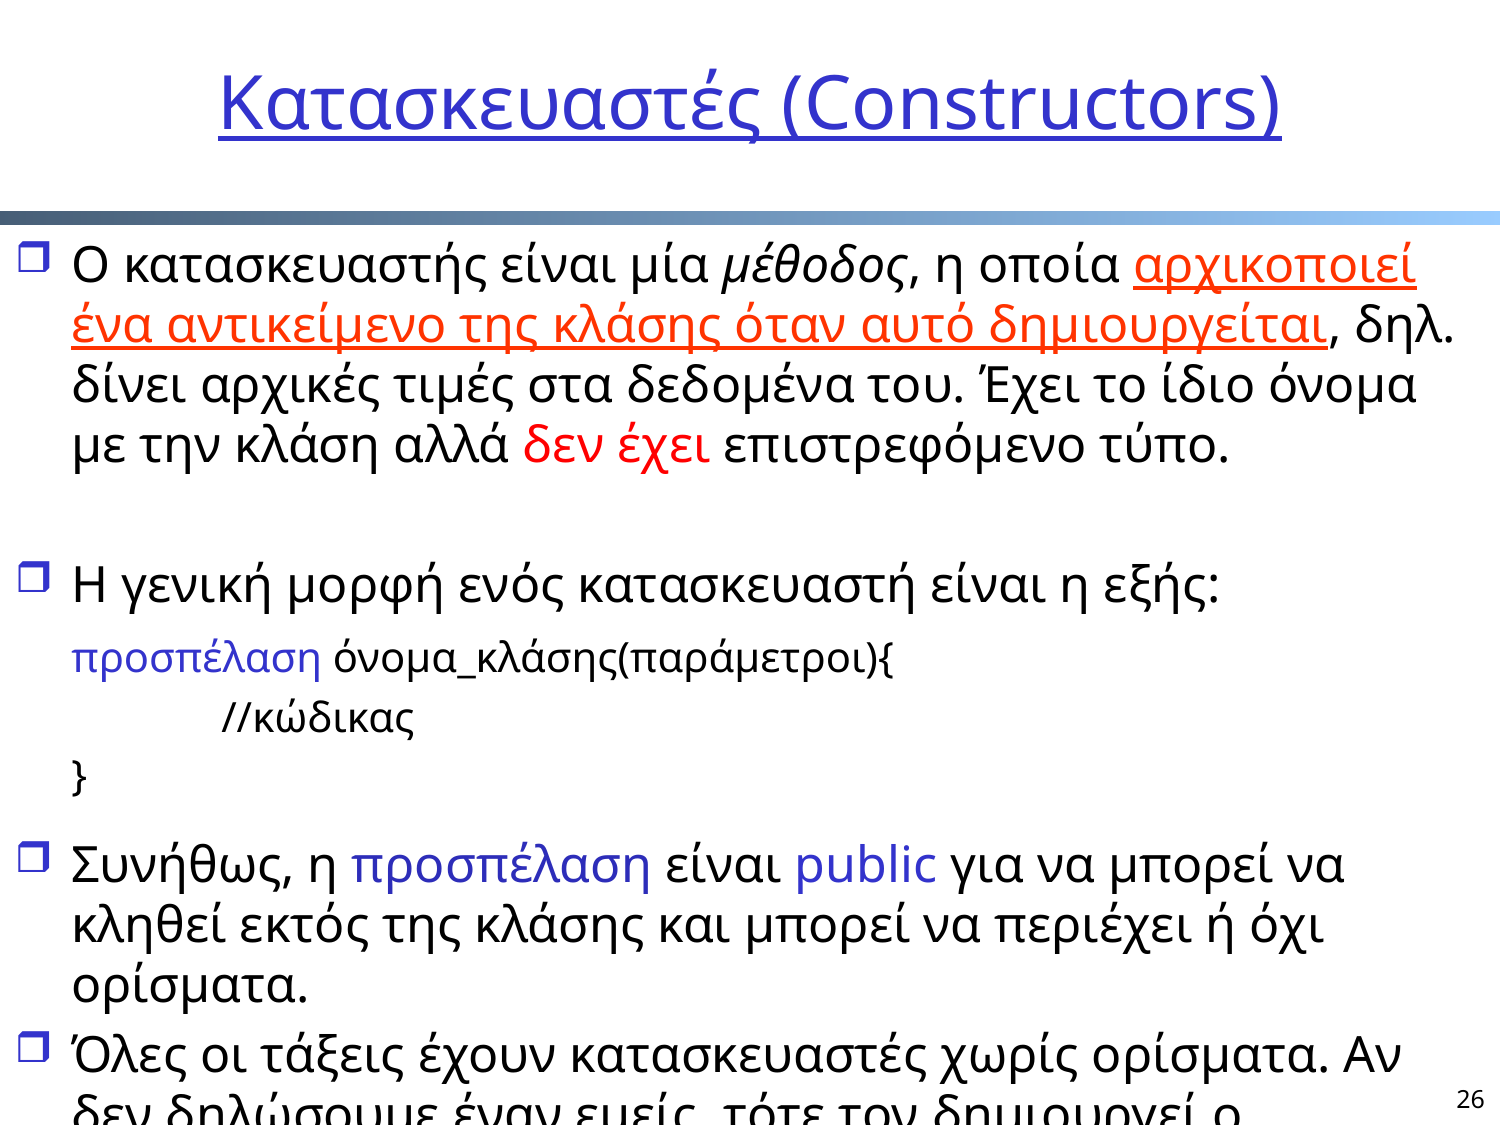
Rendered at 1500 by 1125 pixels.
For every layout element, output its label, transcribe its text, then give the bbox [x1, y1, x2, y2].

text_box Συνήθως, η προσπέλαση είναι public για να μπορεί να κληθεί εκτός της κλάσης και μπορεί να περιέχει ή όχι ορίσματα. Όλες οι τάξεις έχουν κατασκευαστές χωρίς ορίσματα. Αν δεν δηλώσουμε έναν εμείς, τότε τον δημιουργεί ο μεταγλωττιστής. [0, 824, 1500, 1125]
list Ο κατασκευαστής είναι μία μέθοδος, η οποία αρχικοποιεί ένα αντικείμενο της κλάσης όταν αυτό δημιουργείται, δηλ. δίνει αρχικές τιμές στα δεδομένα του. Έχει το ίδιο όνομα με την κλάση αλλά δεν έχει επιστρεφόμενο τύπο. Η γενική μορφή ενός κατασκευαστή είναι η εξής: προσπέλαση όνομα_κλάσης(παράμετροι){ //κώδικας } [0, 224, 1500, 475]
title Κατασκευαστές (Constructors) [0, 37, 1500, 163]
